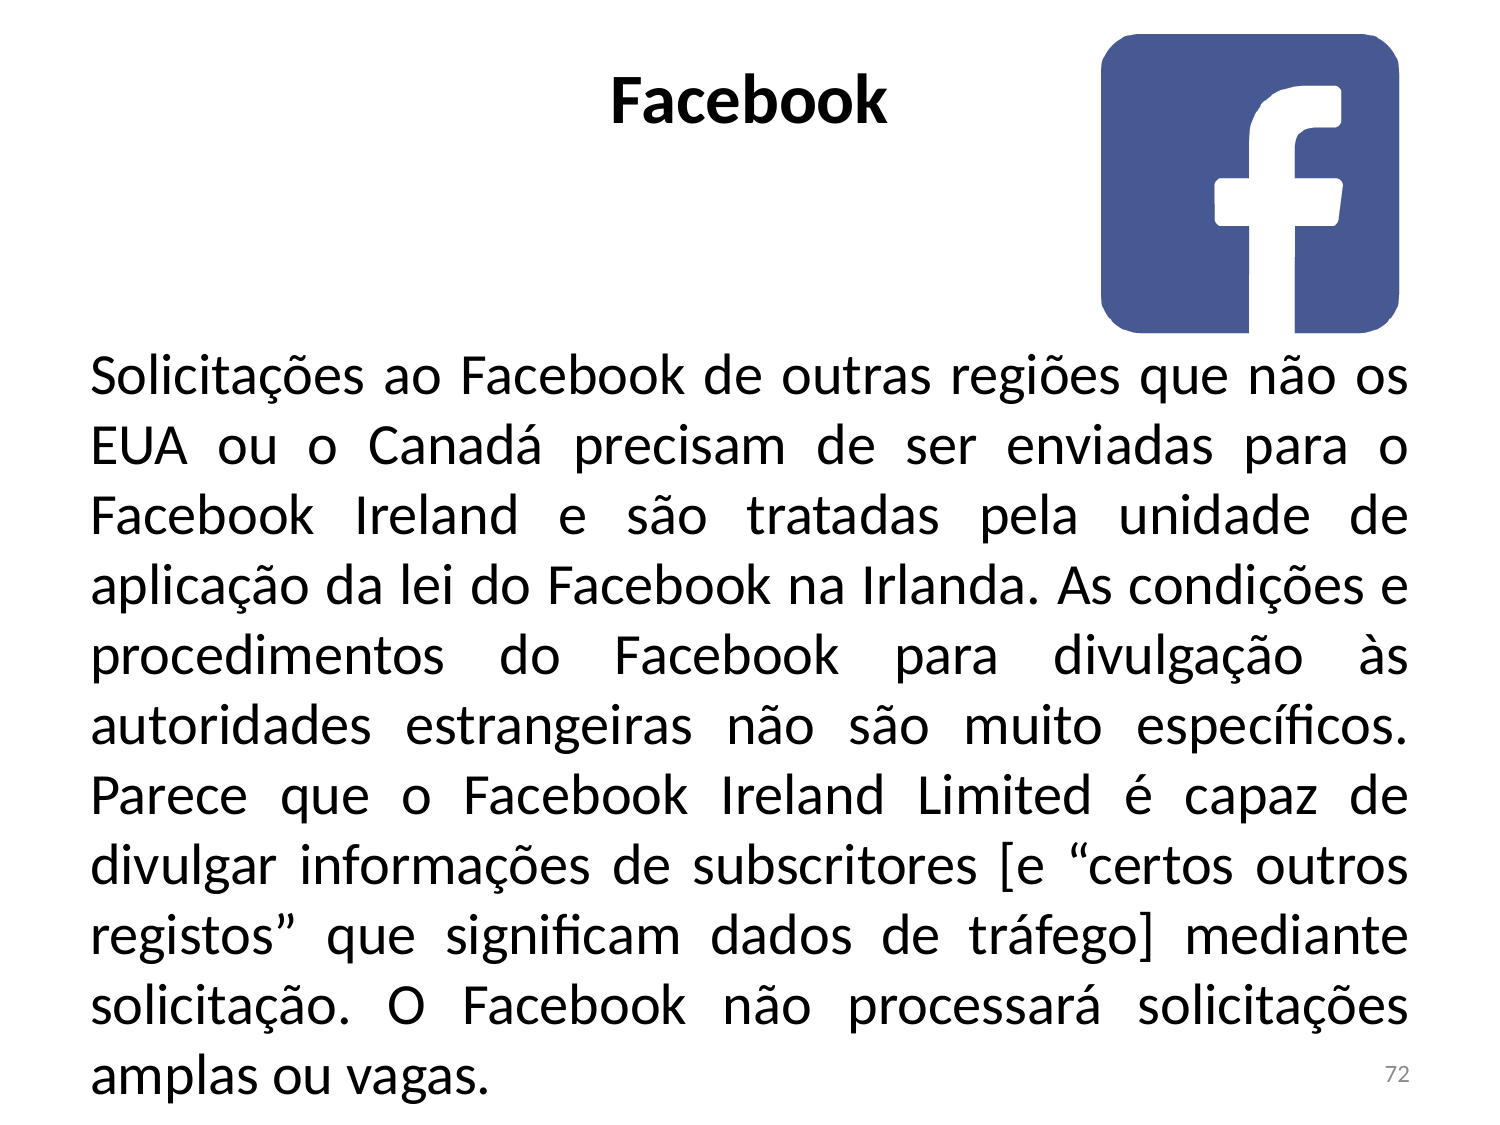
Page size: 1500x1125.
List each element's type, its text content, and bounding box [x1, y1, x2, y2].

title Facebook [75, 45, 1010, 233]
list Solicitações ao Facebook de outras regiões que não os EUA ou o Canadá precisam de ser enviadas para o Facebook Ireland e são tratadas pela unidade de aplicação da lei do Facebook na Irlanda. As condições e procedimentos do Facebook para divulgação às autoridades estrangeiras não são muito específicos. Parece que o Facebook Ireland Limited é capaz de divulgar informações de subscritores [e “certos outros registos” que significam dados de tráfego] mediante solicitação. O Facebook não processará solicitações amplas ou vagas. [75, 328, 1425, 1072]
slide_number 72 [1074, 1042, 1425, 1103]
picture [1015, 0, 1485, 417]
